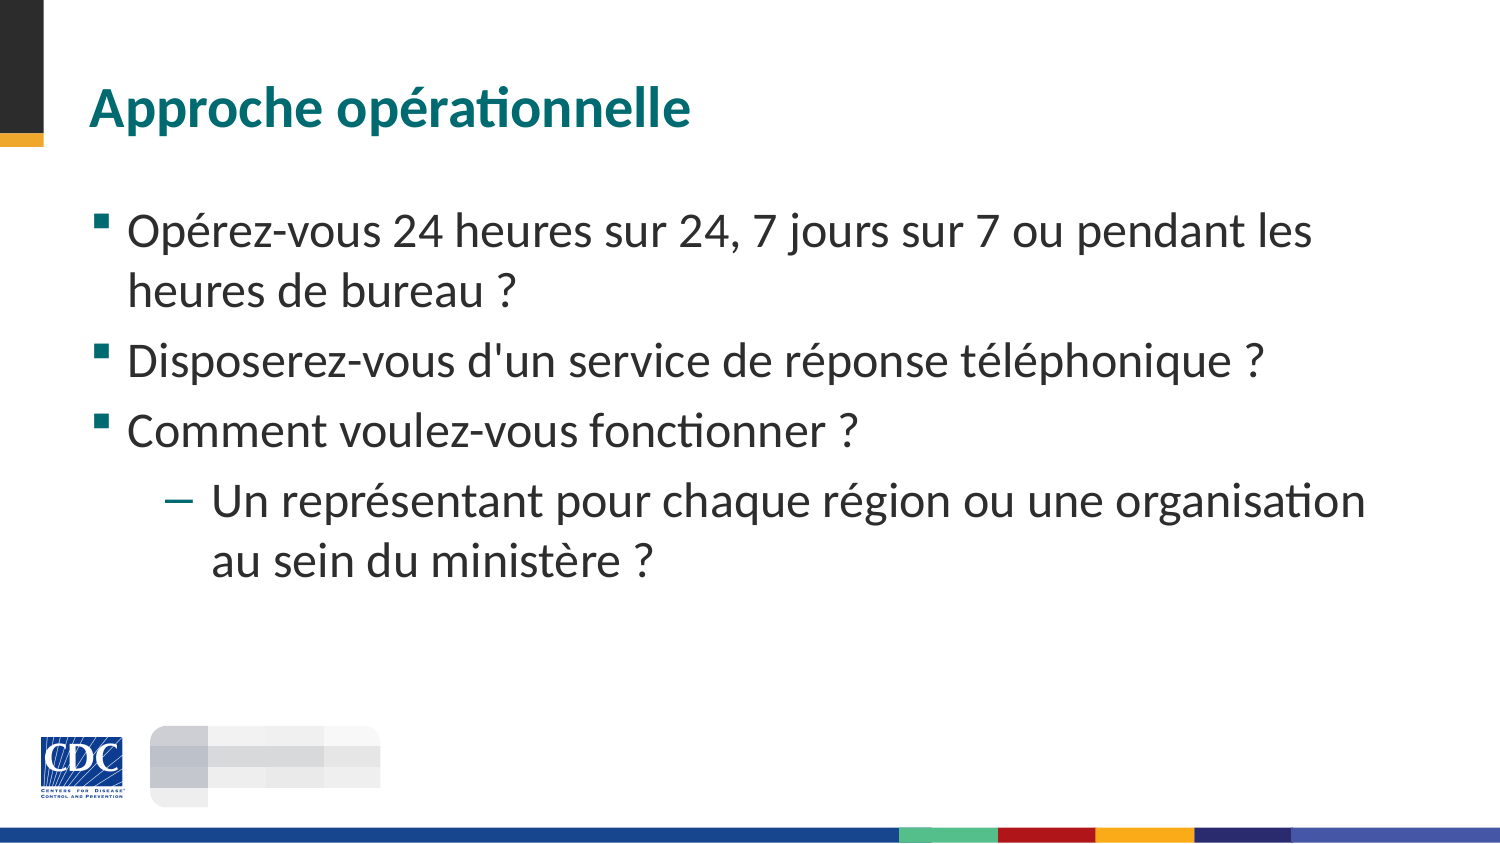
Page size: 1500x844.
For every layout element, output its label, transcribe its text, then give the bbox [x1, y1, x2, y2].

list Opérez-vous 24 heures sur 24, 7 jours sur 7 ou pendant les heures de bureau ? Disposerez-vous d'un service de réponse téléphonique ? Comment voulez-vous fonctionner ? Un représentant pour chaque région ou une organisation au sein du ministère ? [75, 190, 1414, 739]
title Approche opérationnelle [75, 33, 1425, 147]
picture [41, 737, 125, 798]
